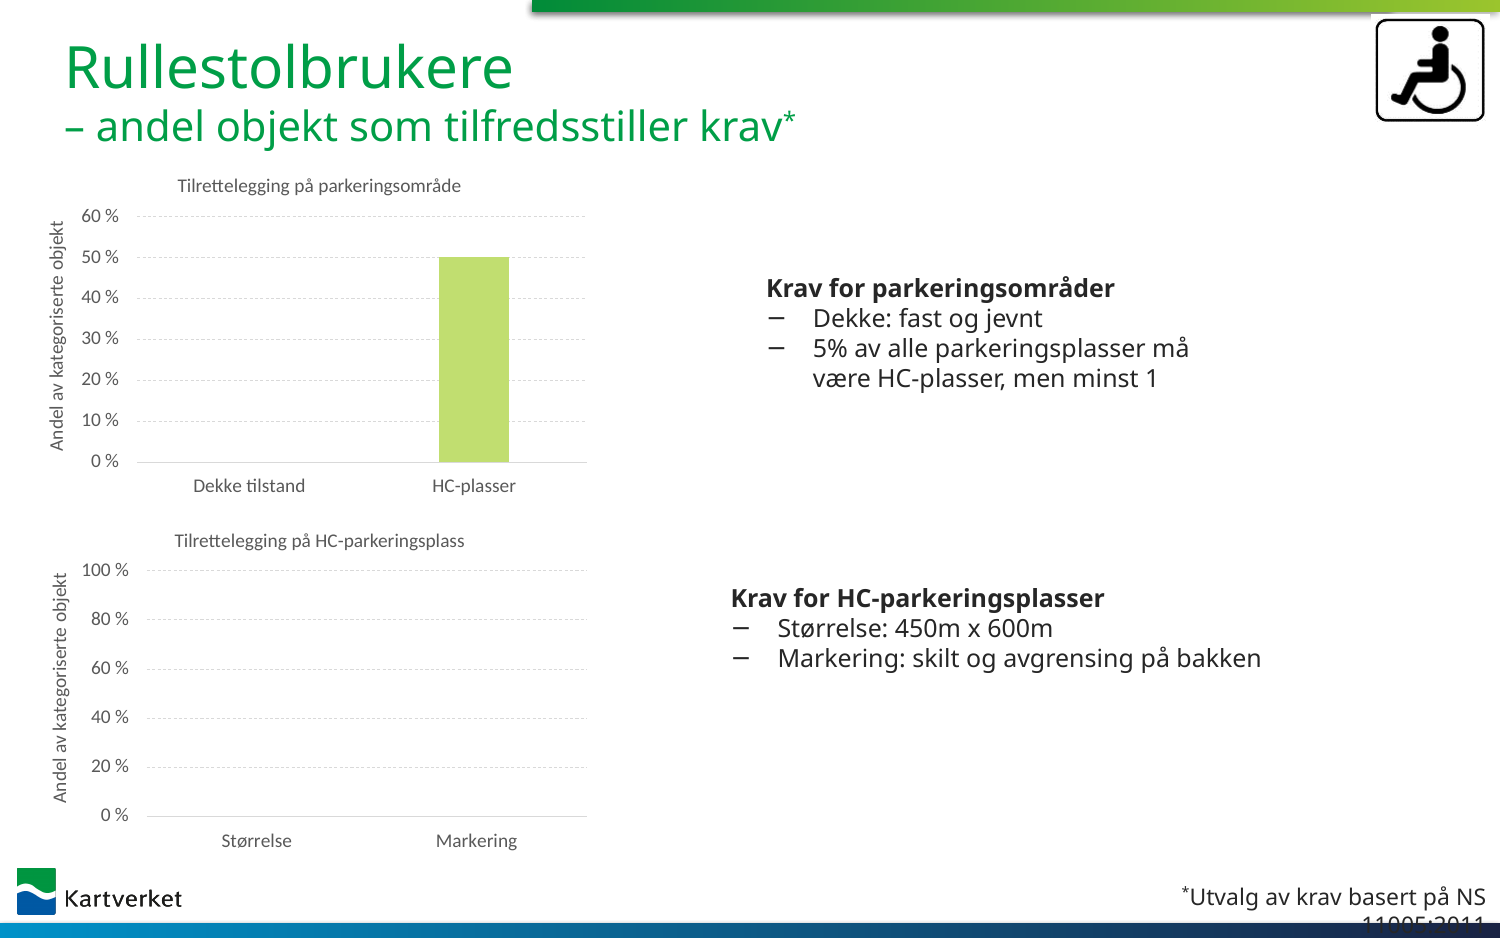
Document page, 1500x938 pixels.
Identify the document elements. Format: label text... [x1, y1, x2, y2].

text_box Rullestolbrukere – andel objekt som tilfredsstiller krav* [49, 23, 1431, 158]
picture [41, 520, 598, 859]
picture [41, 166, 598, 505]
picture [1371, 13, 1491, 127]
text_box Krav for parkeringsområder Dekke: fast og jevnt 5% av alle parkeringsplasser må være HC-plasser, men minst 1 [751, 264, 1232, 400]
text_box Krav for HC-parkeringsplasser Størrelse: 450m x 600m Markering: skilt og avgrensing på bakken [715, 574, 1278, 680]
text_box *Utvalg av krav basert på NS 11005:2011 [1068, 873, 1500, 938]
